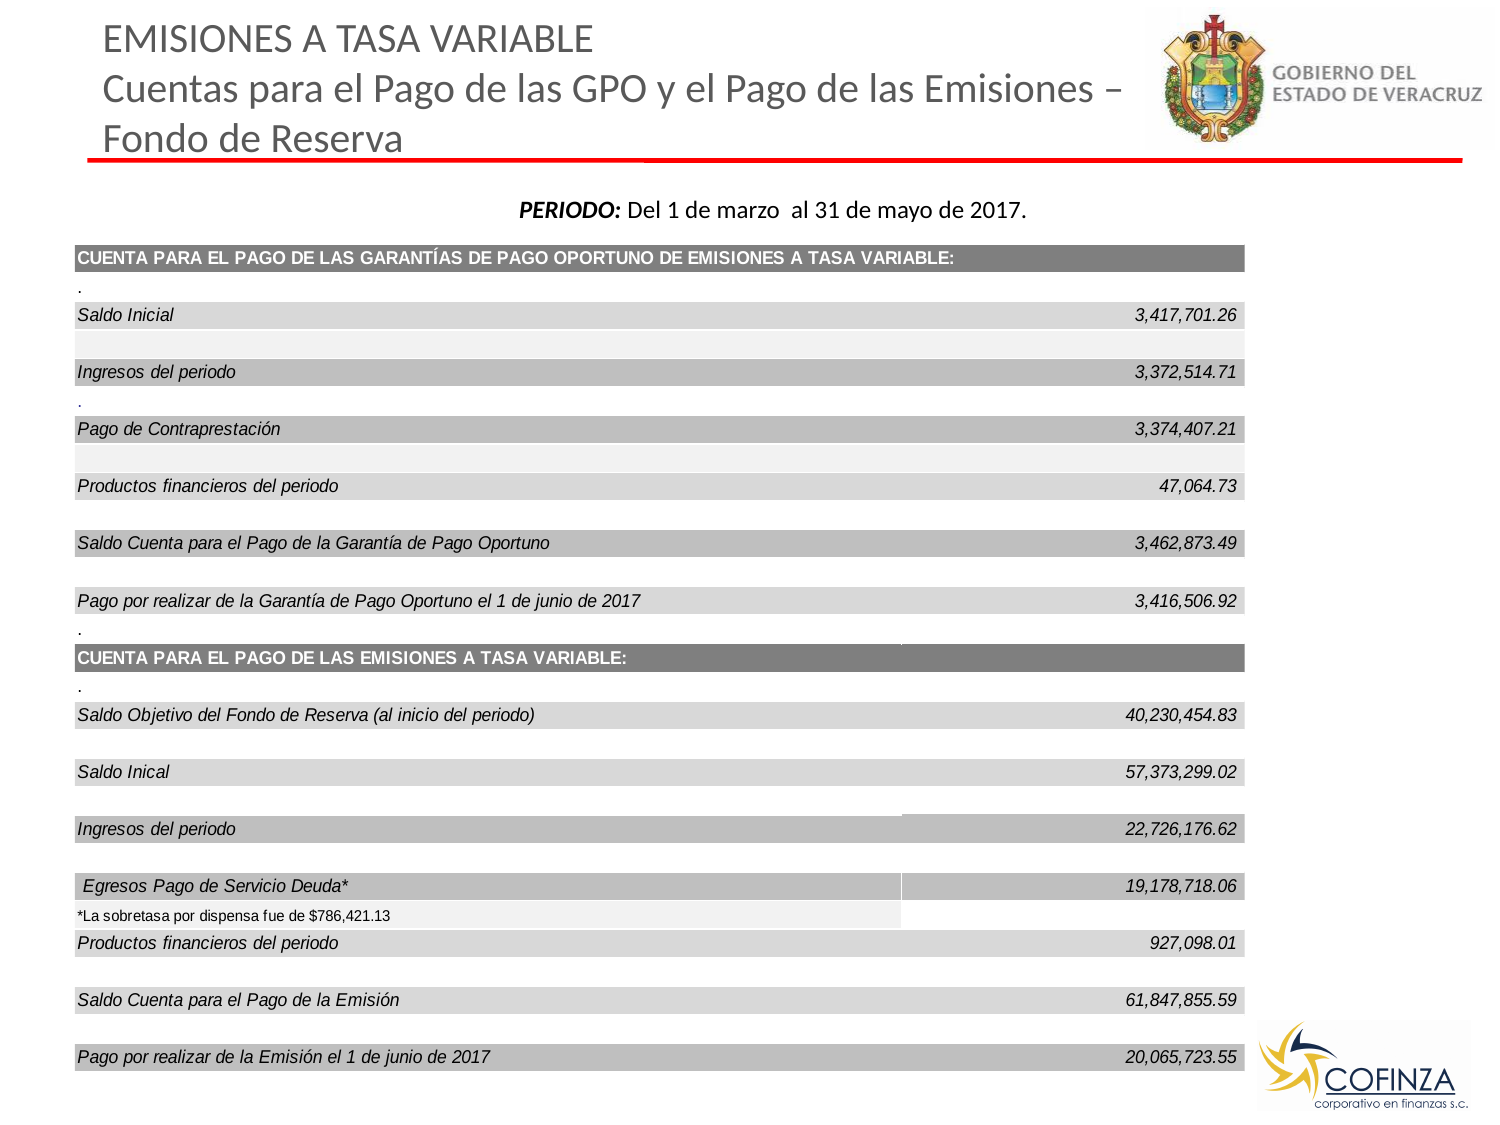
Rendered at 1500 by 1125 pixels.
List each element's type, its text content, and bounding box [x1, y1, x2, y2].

picture [1145, 7, 1495, 150]
picture [73, 243, 1247, 1073]
title EMISIONES A TASA VARIABLE Cuentas para el Pago de las GPO y el Pago de las Emisiones –Fondo de Reserva [87, 23, 1200, 149]
picture [1257, 1020, 1471, 1111]
text_box PERIODO: Del 1 de marzo al 31 de mayo de 2017. [88, 185, 1459, 232]
